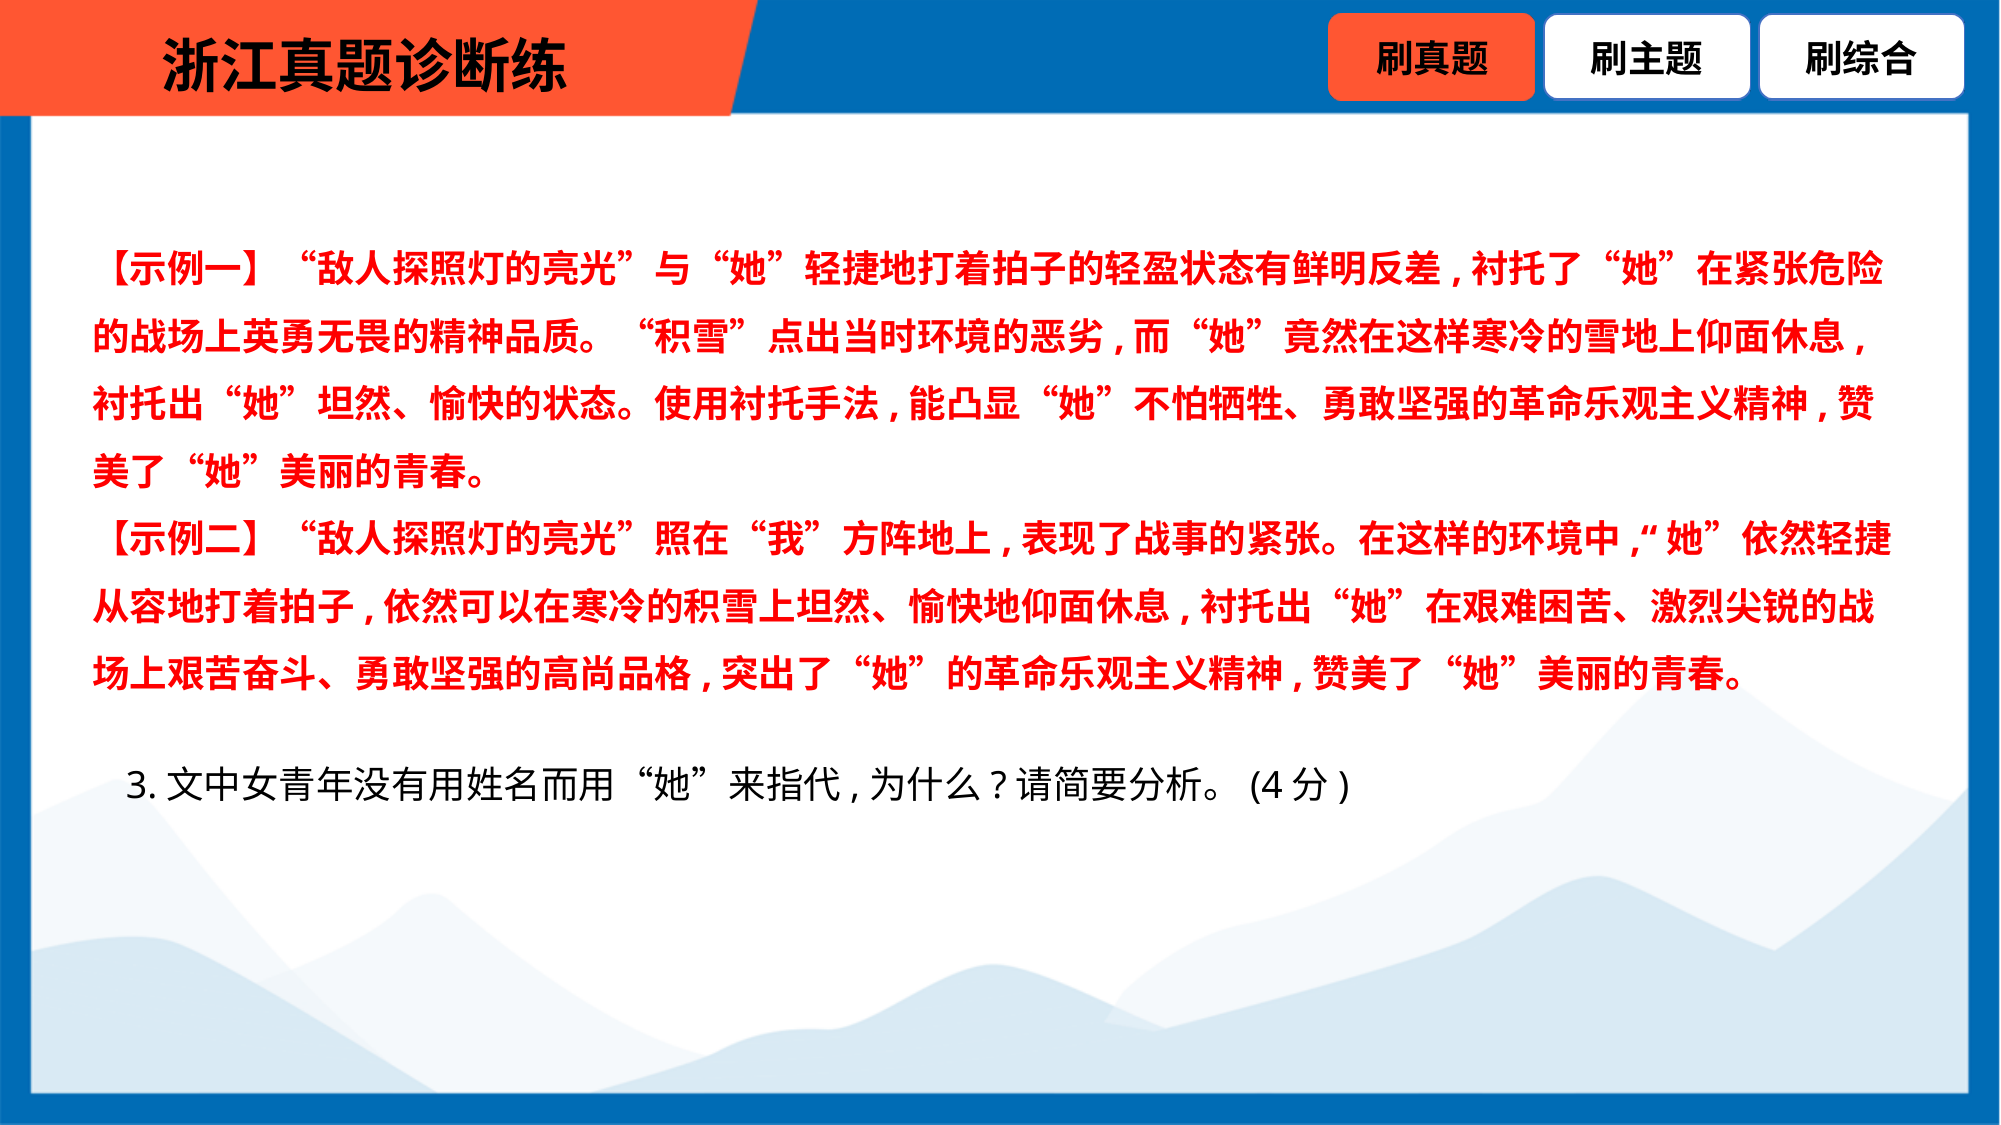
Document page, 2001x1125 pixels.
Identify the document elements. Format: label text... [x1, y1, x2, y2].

text_box 3.文中女青年没有用姓名而用“她”来指代,为什么?请简要分析。(4分) [111, 753, 1868, 814]
text_box 【示例一】“敌人探照灯的亮光”与“她”轻捷地打着拍子的轻盈状态有鲜明反差,衬托了“她”在紧张危险的战场上英勇无畏的精神品质。“积雪”点出当时环境的恶劣,而“她”竟然在这样寒冷的雪地上仰面休息,衬托出“她”坦然、愉快的状态。使用衬托手法,能凸显“她”不怕牺牲、勇敢坚强的革命乐观主义精神,赞美了“她”美丽的青春。 【示例二】“敌人探照灯的亮光”照在“我”方阵地上,表现了战事的紧张。在这样的环境中,“她”依然轻捷从容地打着拍子,依然可以在寒冷的积雪上坦然、愉快地仰面休息,衬托出“她”在艰难困苦、激烈尖锐的战场上艰苦奋斗、勇敢坚强的高尚品格,突出了“她”的革命乐观主义精神,赞美了“她”美丽的青春。 [77, 215, 1919, 703]
picture [0, 0, 2000, 1125]
